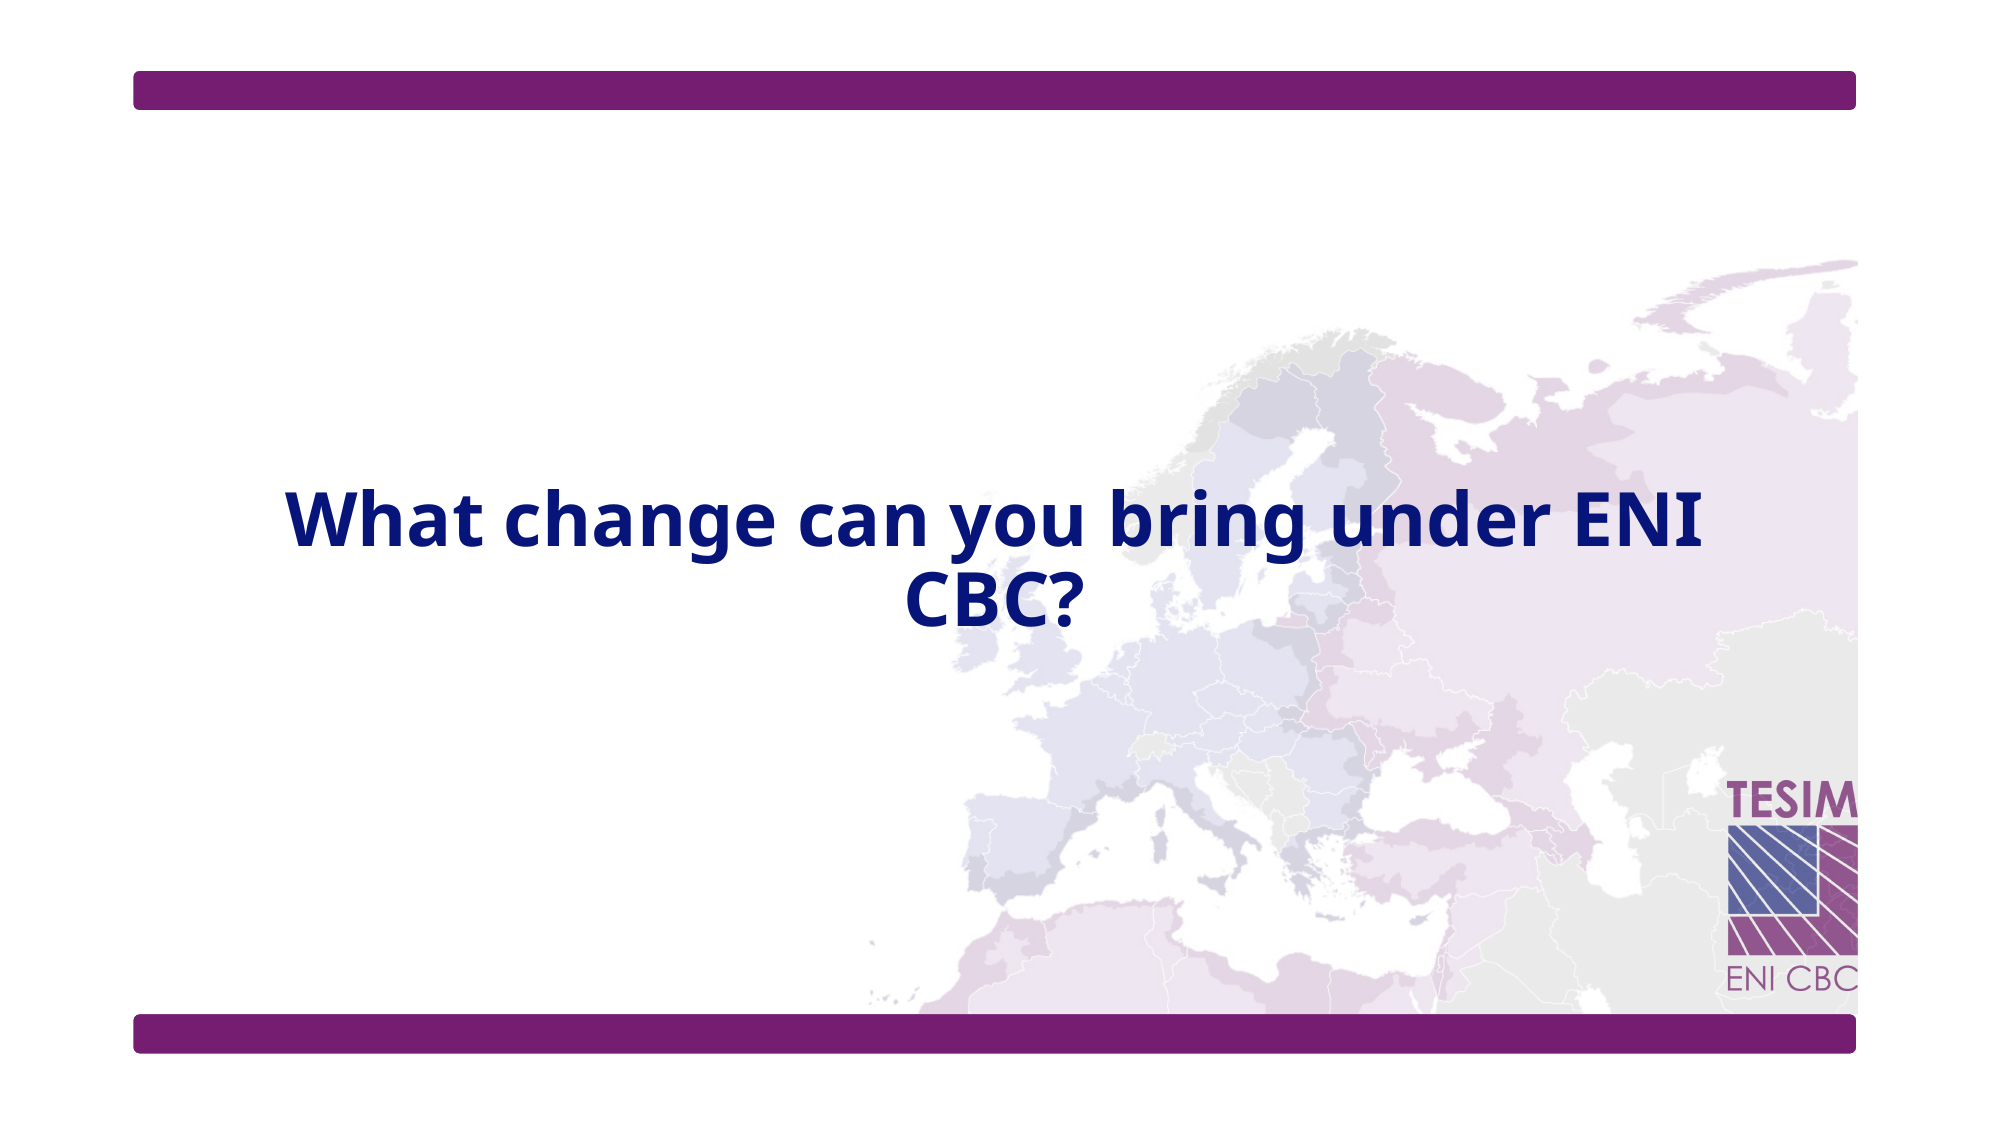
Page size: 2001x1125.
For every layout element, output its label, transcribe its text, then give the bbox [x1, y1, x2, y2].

title What change can you bring under ENI CBC? [244, 366, 1745, 758]
picture [1727, 780, 1858, 991]
